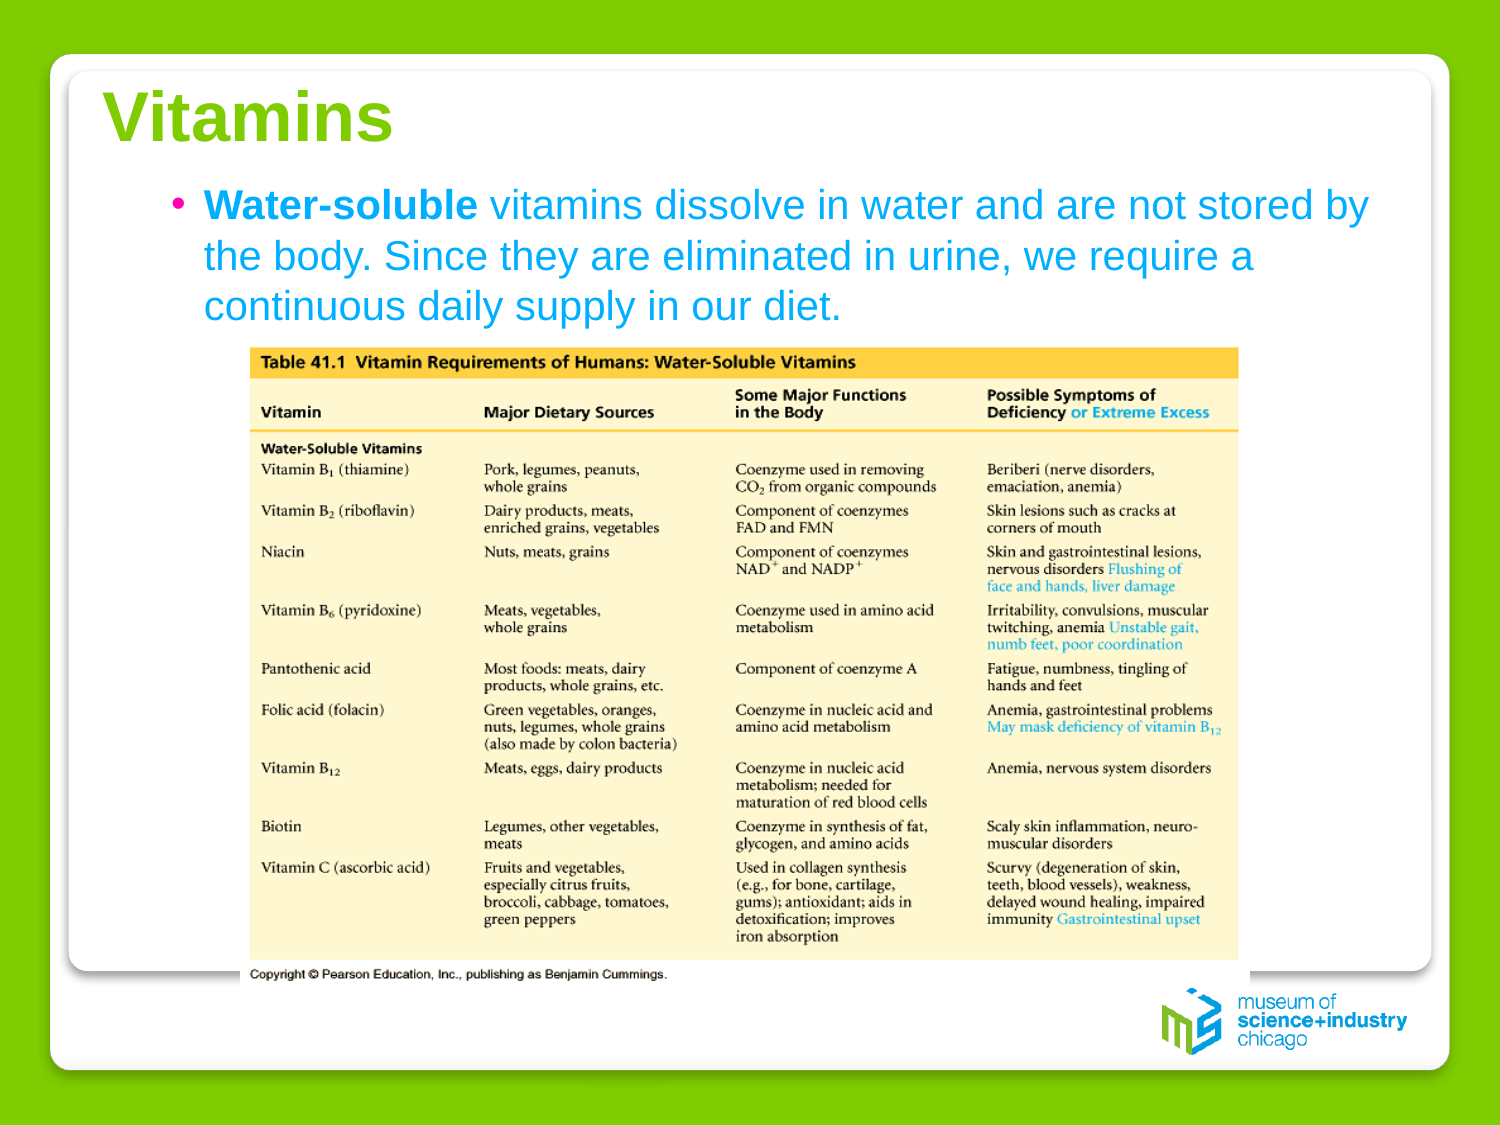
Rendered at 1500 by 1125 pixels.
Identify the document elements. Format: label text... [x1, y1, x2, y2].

title Vitamins [87, 62, 1431, 163]
list Water-soluble vitamins dissolve in water and are not stored by the body. Since they are eliminated in urine, we require a continuous daily supply in our diet. [83, 163, 1435, 364]
picture [240, 337, 1407, 1055]
